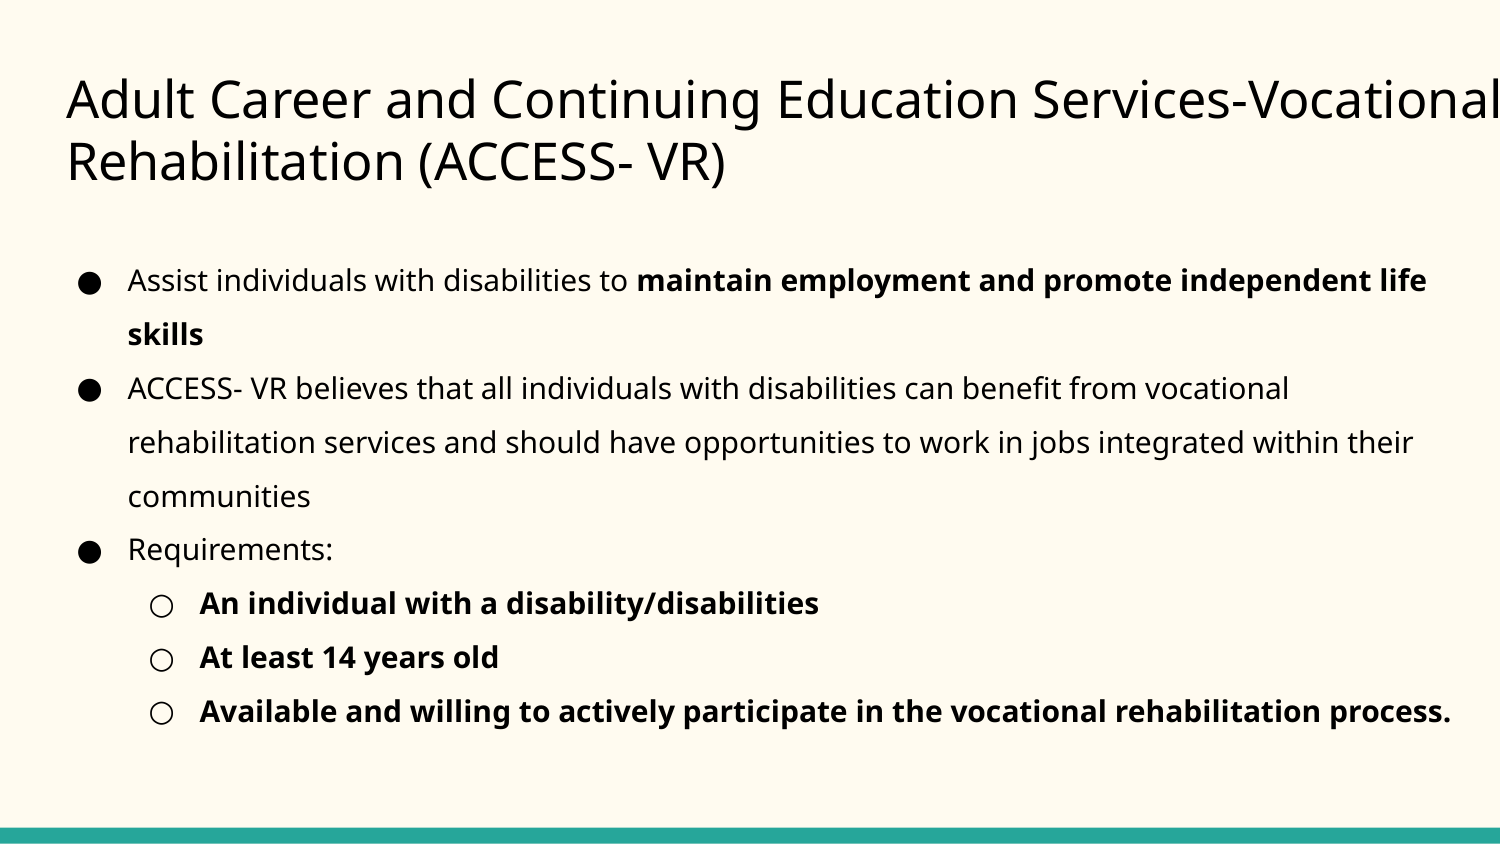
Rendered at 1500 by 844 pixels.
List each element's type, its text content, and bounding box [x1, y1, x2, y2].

list Assist individuals with disabilities to maintain employment and promote independent life skills ACCESS- VR believes that all individuals with disabilities can benefit from vocational rehabilitation services and should have opportunities to work in jobs integrated within their communities Requirements: An individual with a disability/disabilities At least 14 years old Available and willing to actively participate in the vocational rehabilitation process. [40, 228, 1500, 786]
title Adult Career and Continuing Education Services-Vocational Rehabilitation (ACCESS- VR) [51, 51, 1500, 152]
